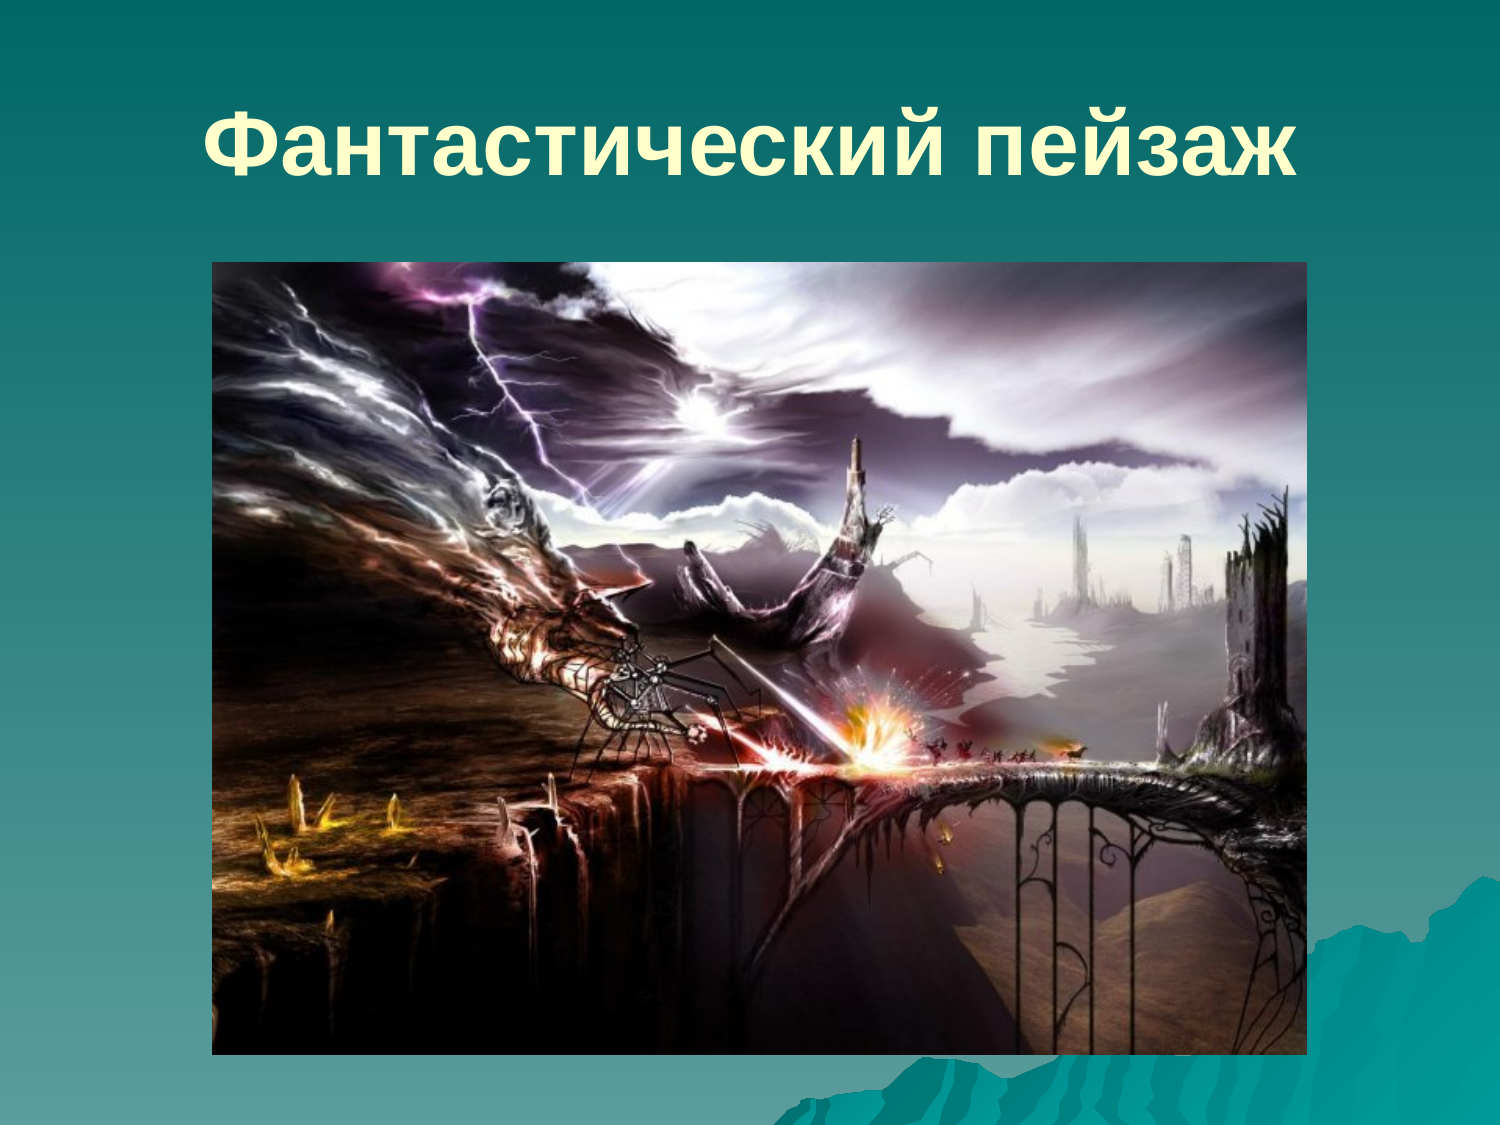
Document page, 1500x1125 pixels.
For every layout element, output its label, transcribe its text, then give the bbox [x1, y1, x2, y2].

picture [212, 262, 1307, 1055]
title Фантастический пейзаж [75, 45, 1425, 233]
